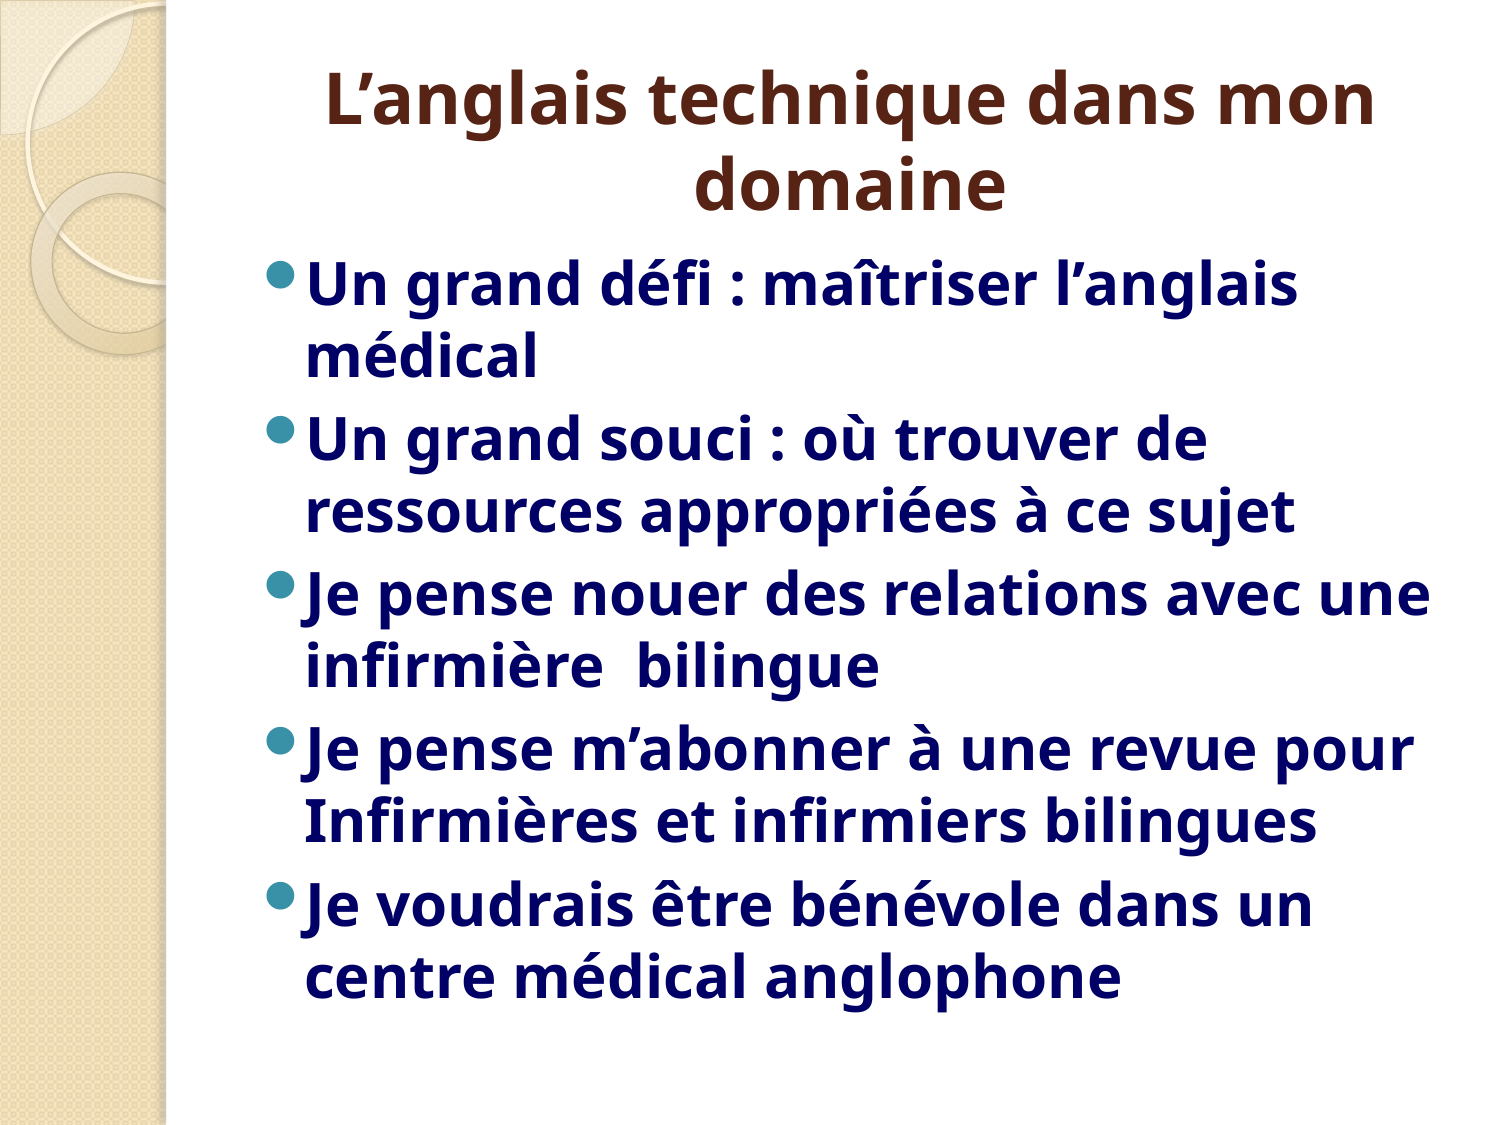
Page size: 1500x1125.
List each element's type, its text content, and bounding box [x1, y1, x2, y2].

list Un grand défi : maîtriser l’anglais médical Un grand souci : où trouver de ressources appropriées à ce sujet Je pense nouer des relations avec une infirmière bilingue Je pense m’abonner à une revue pour Infirmières et infirmiers bilingues Je voudrais être bénévole dans un centre médical anglophone [235, 237, 1466, 1025]
title L’anglais technique dans mon domaine [235, 45, 1466, 233]
